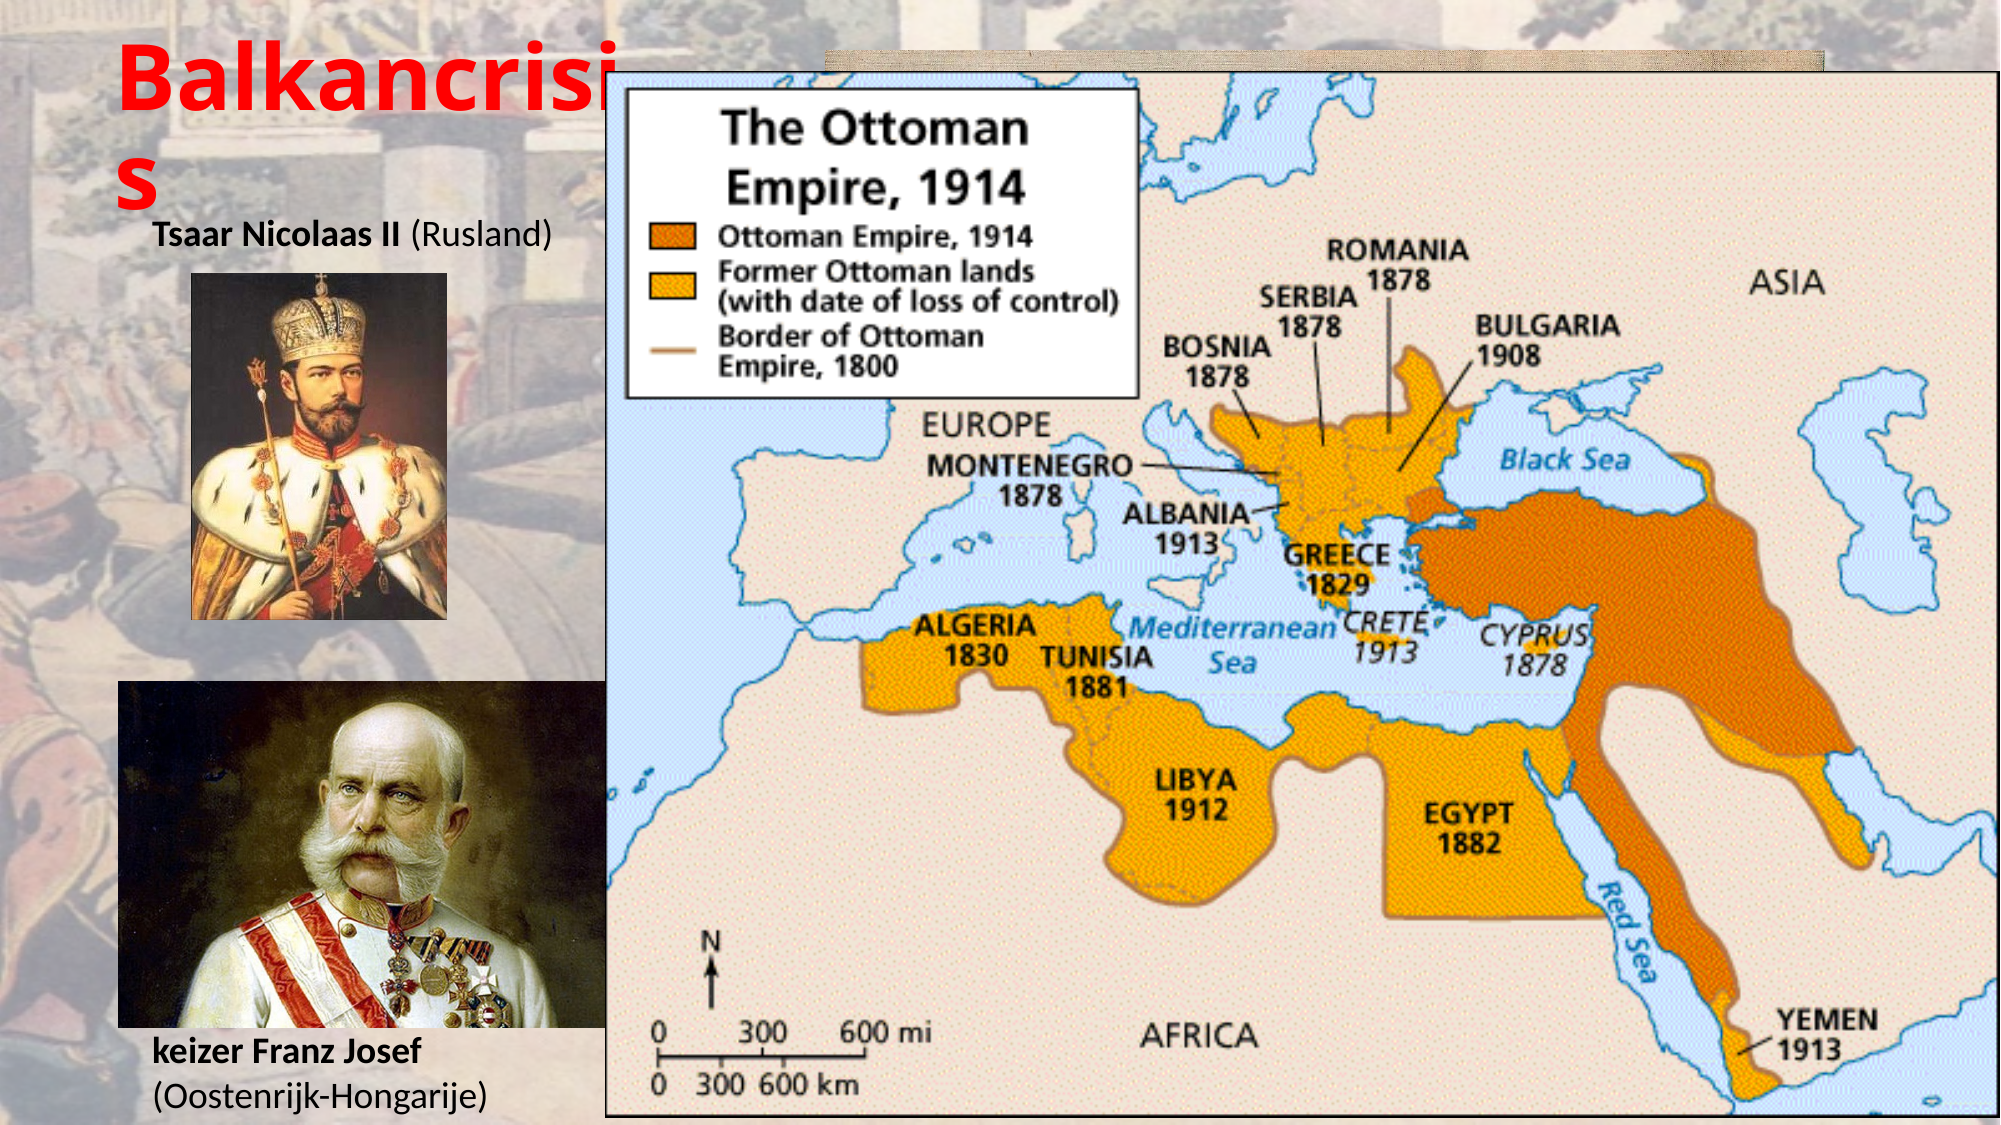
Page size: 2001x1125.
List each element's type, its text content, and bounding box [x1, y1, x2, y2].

text_box Tsaar Nicolaas II (Rusland) [137, 202, 572, 262]
text_box keizer Franz Josef (Oostenrijk-Hongarije) [137, 1028, 572, 1124]
picture [190, 273, 447, 620]
picture [118, 50, 2000, 1118]
title Balkancrisis [99, 21, 665, 240]
